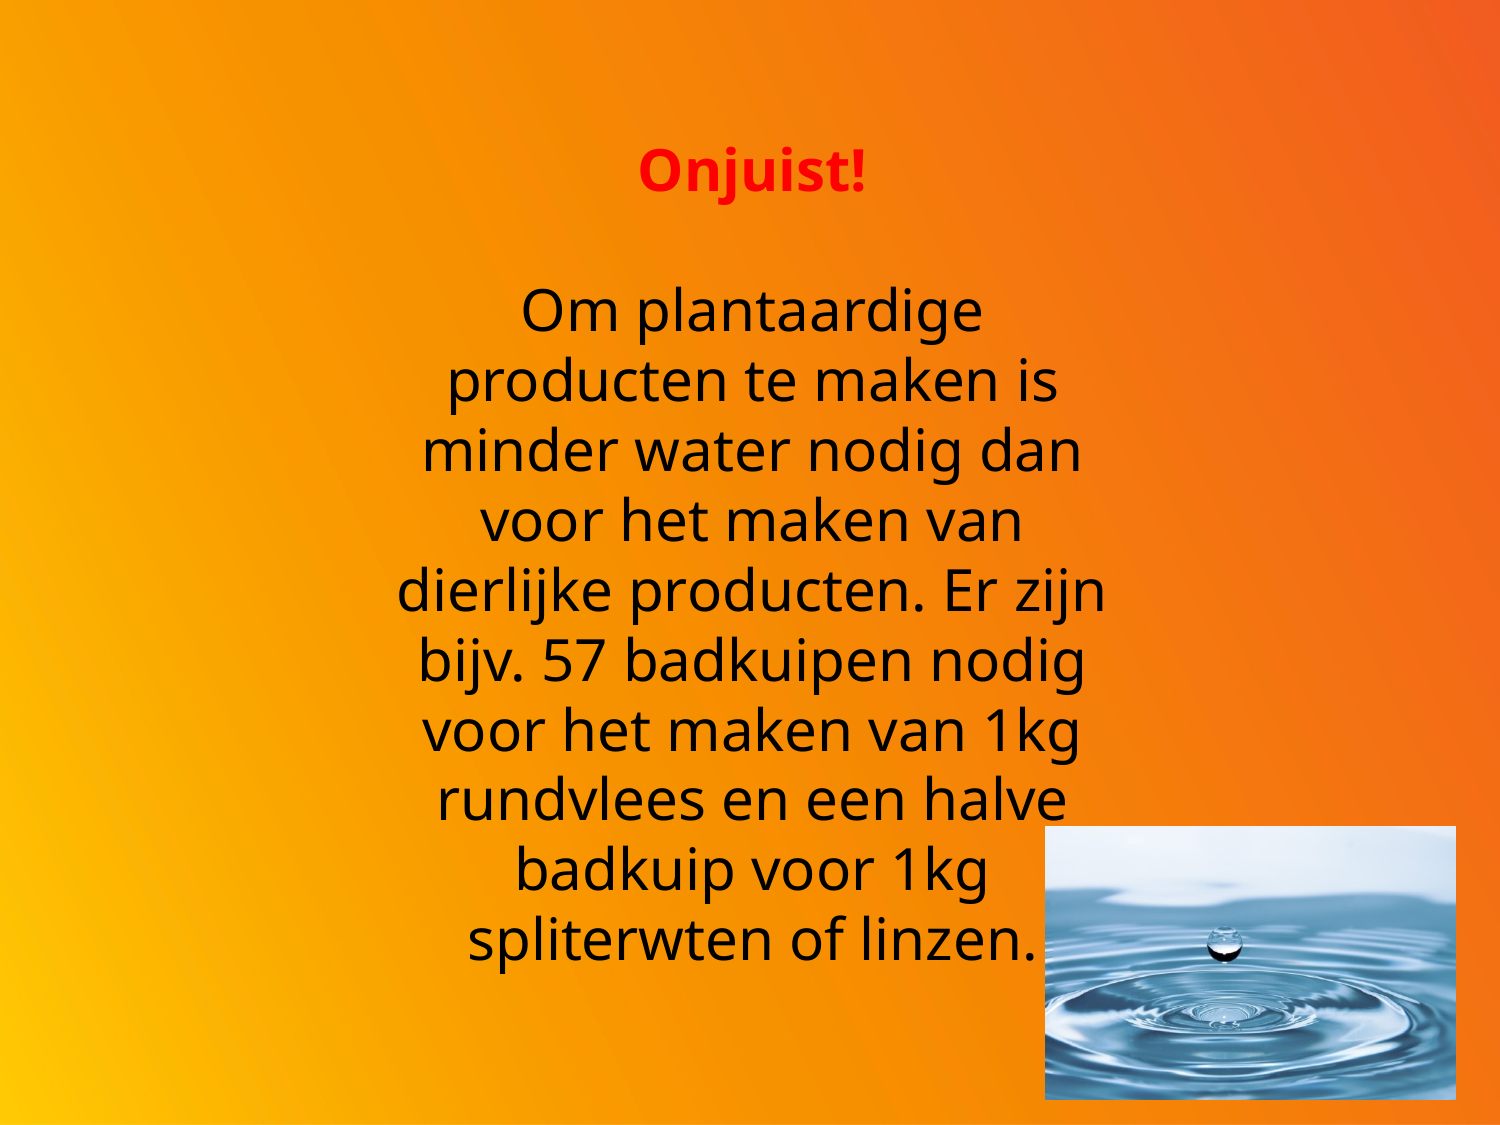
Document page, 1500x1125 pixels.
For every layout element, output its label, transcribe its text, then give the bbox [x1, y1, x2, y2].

text_box Onjuist! Om plantaardige producten te maken is minder water nodig dan voor het maken van dierlijke producten. Er zijn bijv. 57 badkuipen nodig voor het maken van 1kg rundvlees en een halve badkuip voor 1kg spliterwten of linzen. [377, 125, 1128, 980]
picture [0, 0, 1500, 1125]
